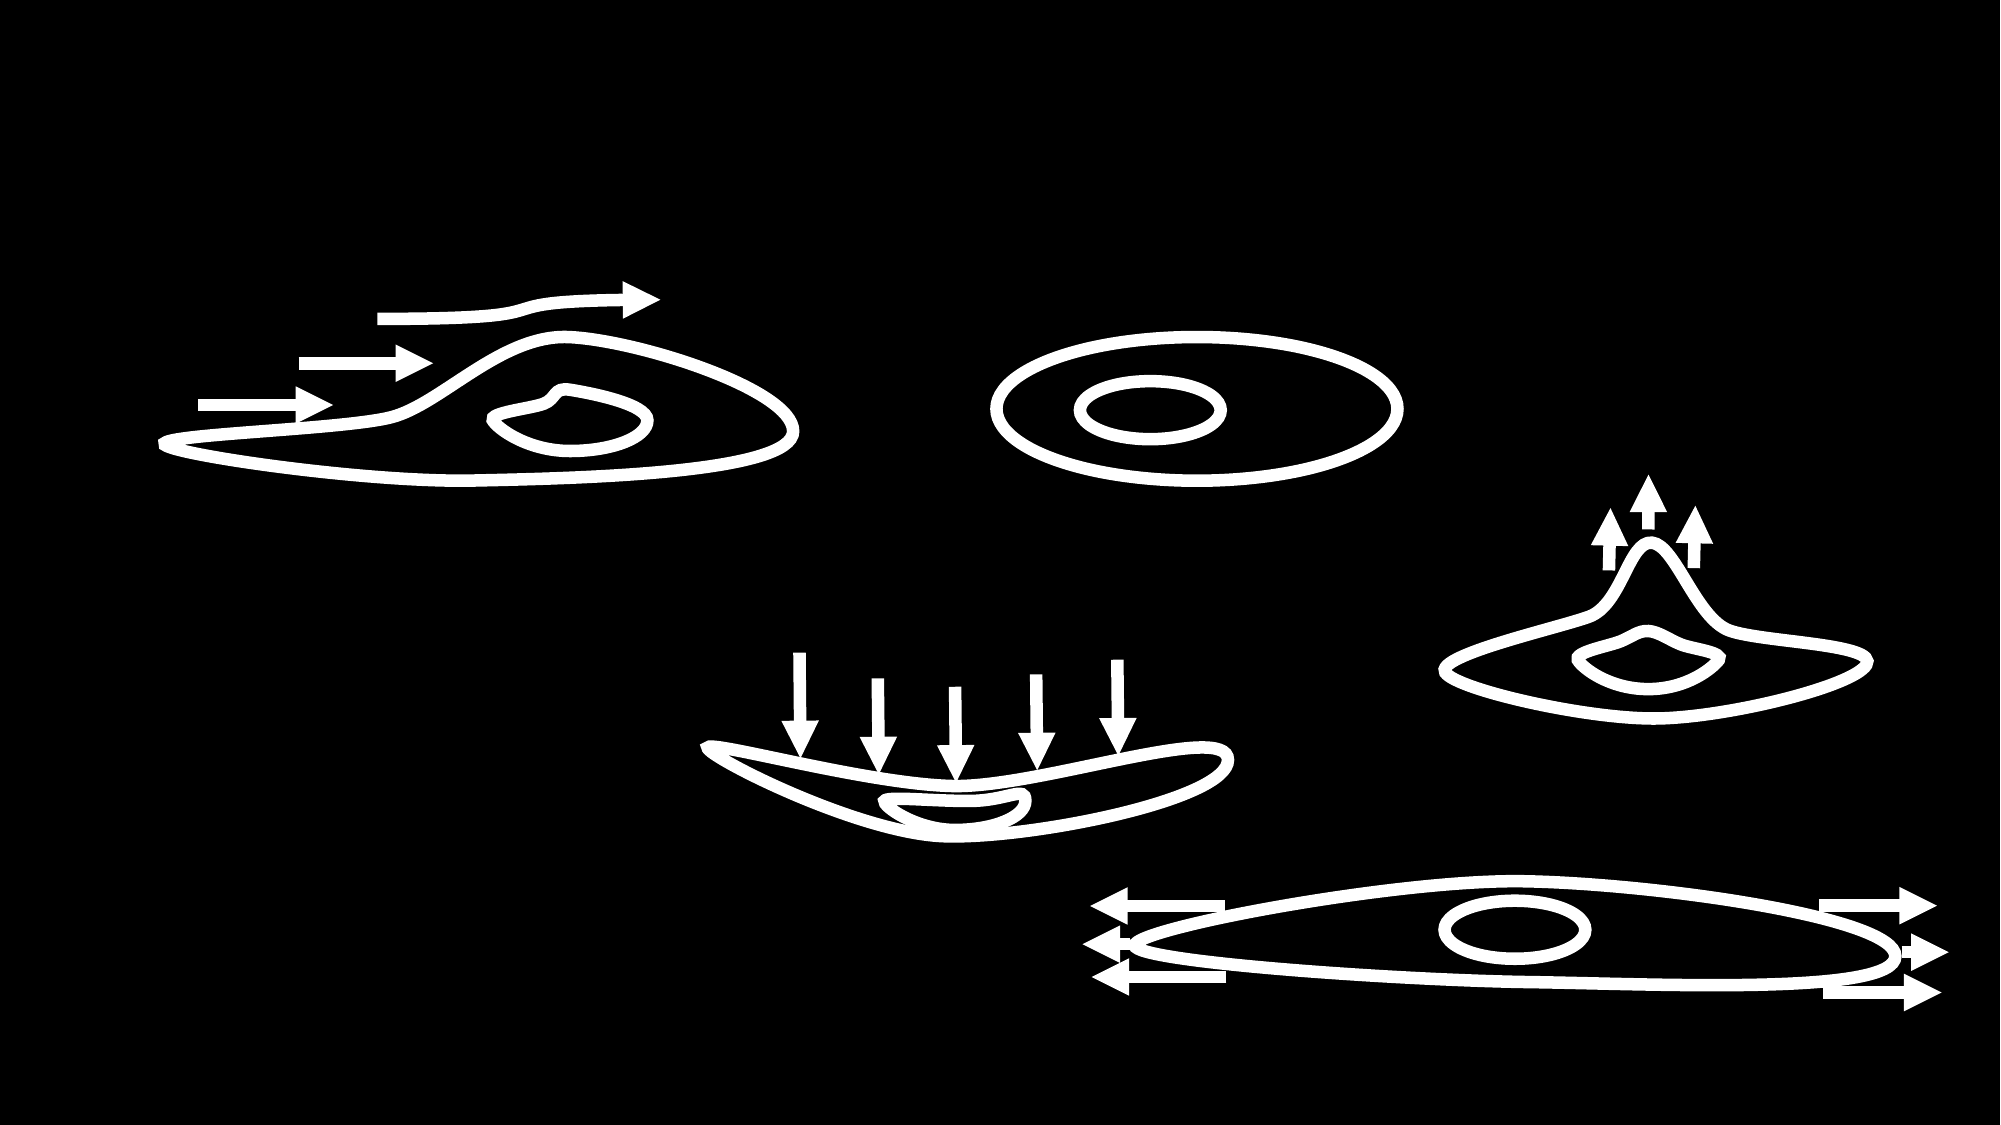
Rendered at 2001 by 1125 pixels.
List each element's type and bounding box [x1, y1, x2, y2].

text_box [378, 292, 660, 327]
text_box [883, 792, 1027, 831]
text_box [1133, 880, 1897, 987]
text_box [491, 388, 649, 453]
text_box [163, 335, 795, 482]
text_box [1443, 899, 1587, 960]
text_box [1078, 380, 1222, 441]
text_box [706, 745, 1230, 838]
text_box [1443, 541, 1869, 720]
text_box [1576, 629, 1721, 691]
text_box [995, 335, 1399, 482]
